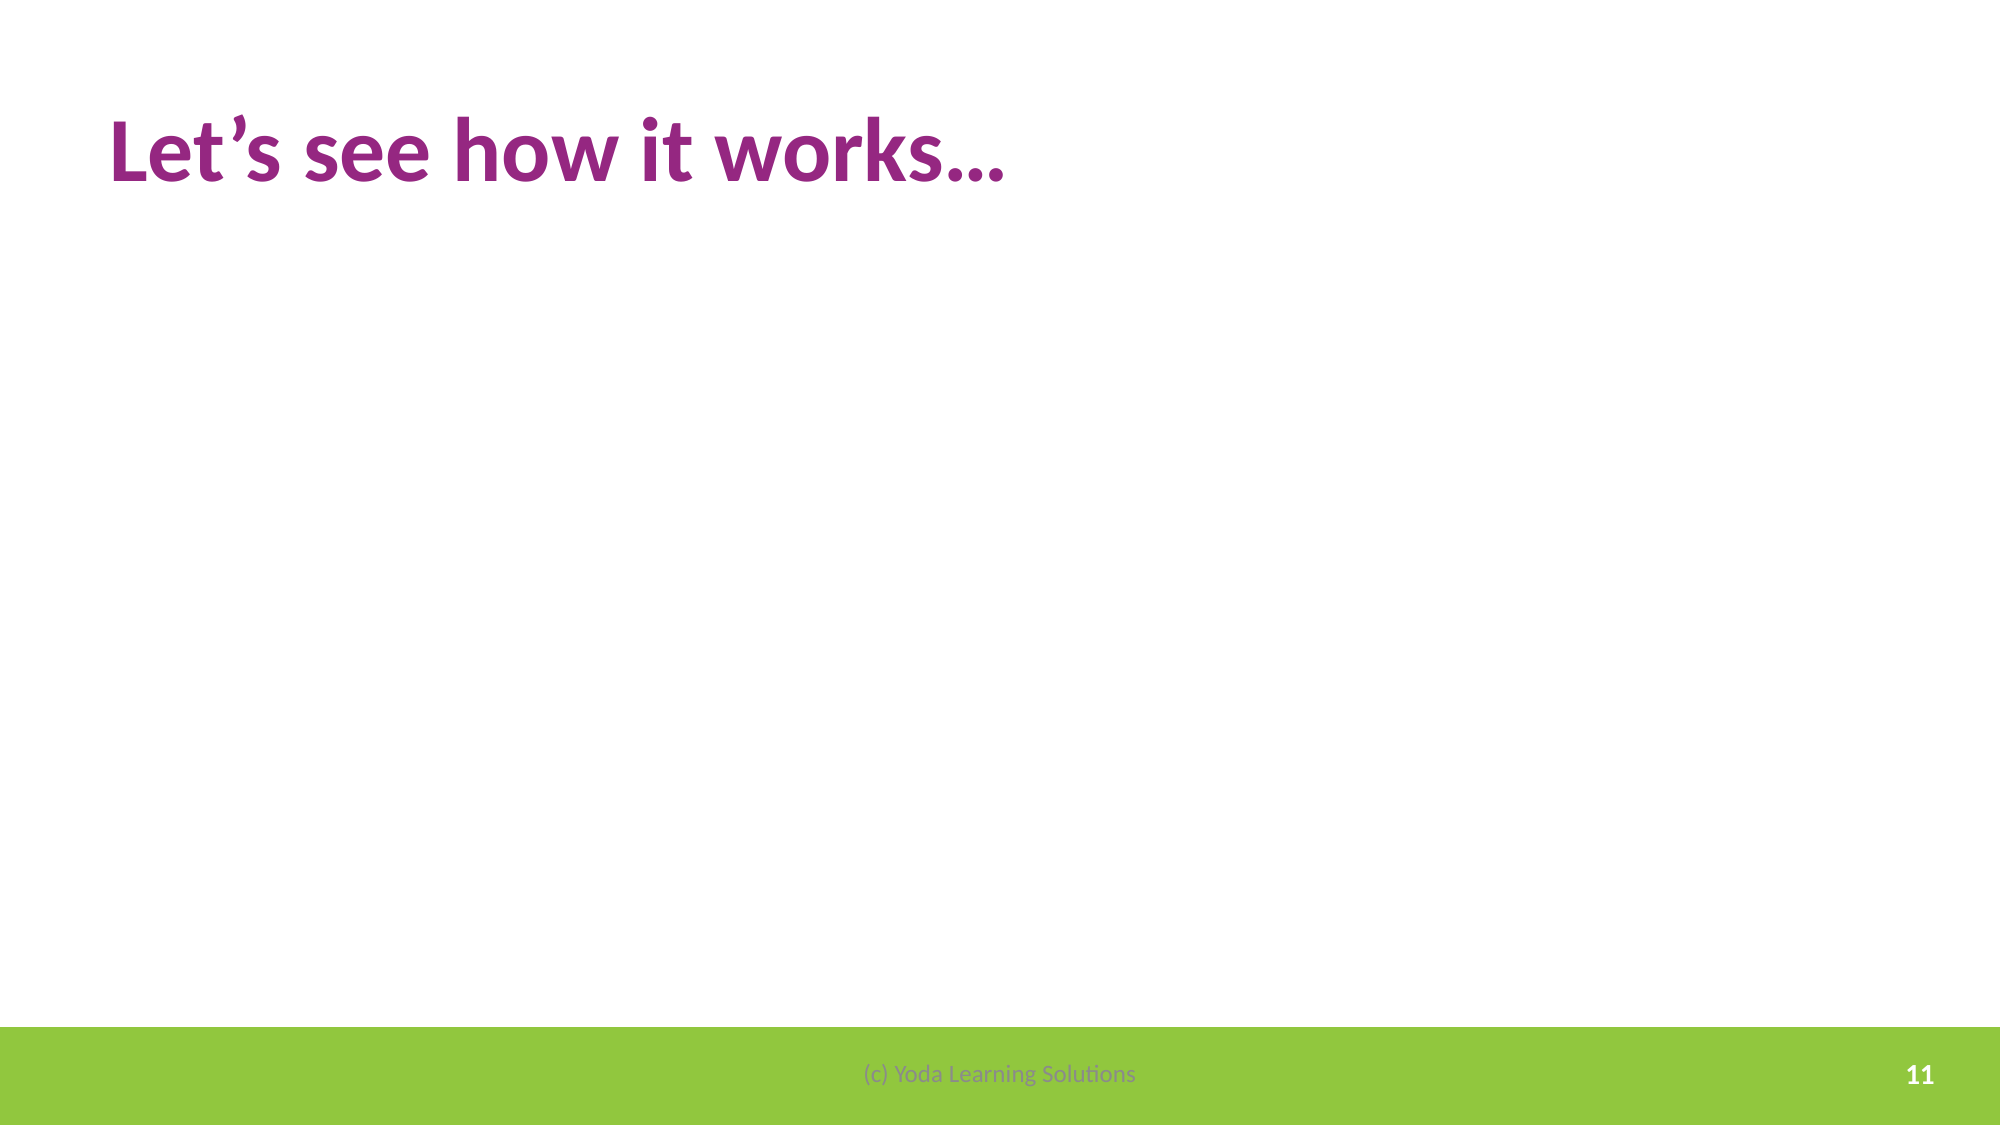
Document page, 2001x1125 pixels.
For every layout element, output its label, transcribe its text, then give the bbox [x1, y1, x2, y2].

footer (c) Yoda Learning Solutions [662, 1042, 1338, 1103]
slide_number 11 [1500, 1042, 1950, 1103]
title Let’s see how it works… [94, 80, 1906, 223]
